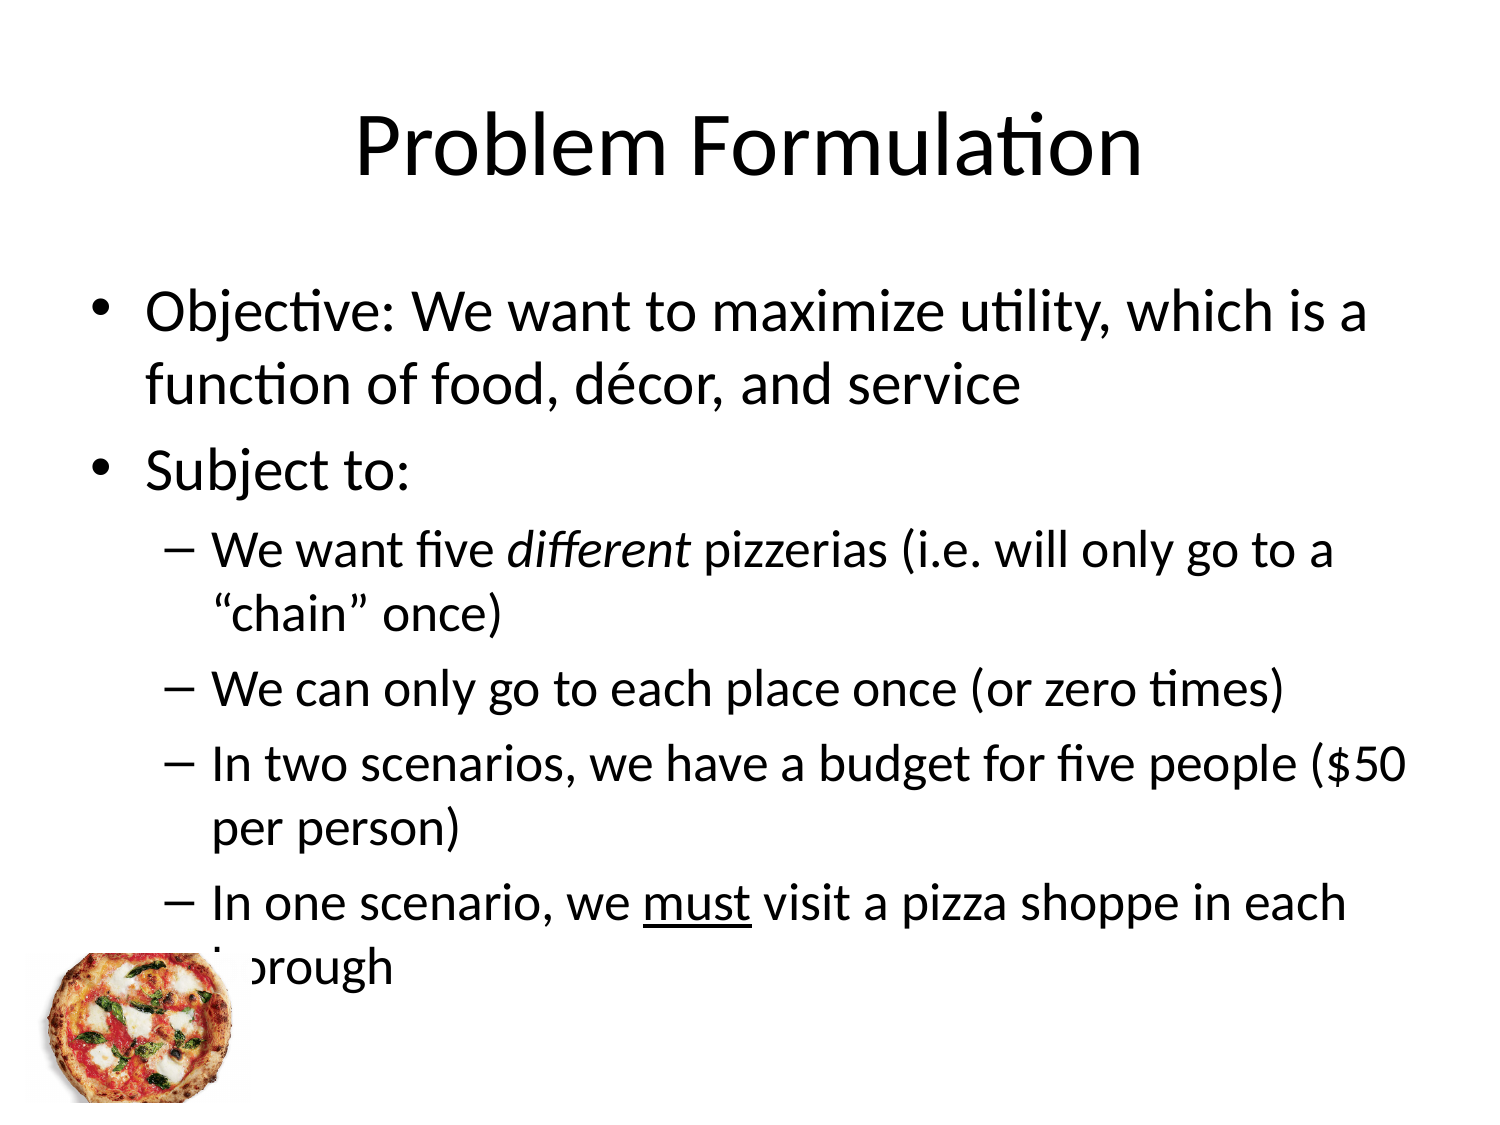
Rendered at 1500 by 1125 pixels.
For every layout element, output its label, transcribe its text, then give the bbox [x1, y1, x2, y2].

picture [24, 952, 252, 1105]
title Problem Formulation [75, 45, 1425, 233]
list Objective: We want to maximize utility, which is a function of food, décor, and service Subject to: We want five different pizzerias (i.e. will only go to a “chain” once) We can only go to each place once (or zero times) In two scenarios, we have a budget for five people ($50 per person) In one scenario, we must visit a pizza shoppe in each borough [75, 262, 1425, 1005]
